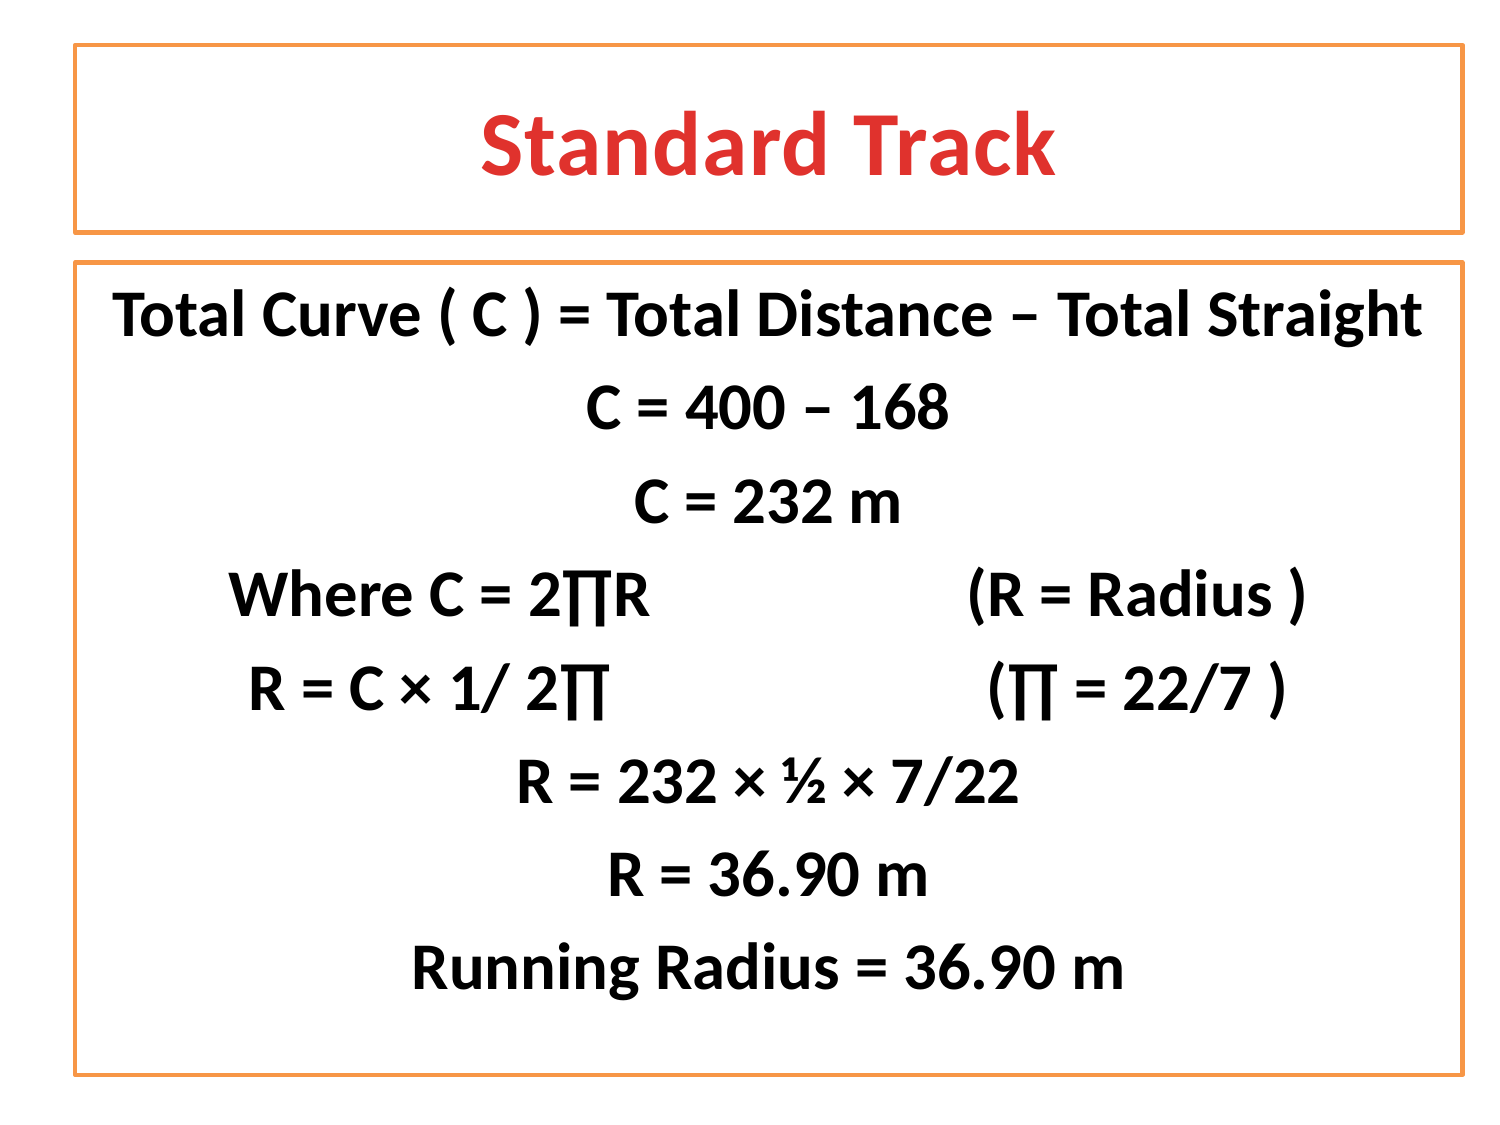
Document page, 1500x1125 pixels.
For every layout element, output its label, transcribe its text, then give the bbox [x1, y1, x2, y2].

title Standard Track [73, 43, 1465, 235]
list Total Curve ( C ) = Total Distance – Total Straight C = 400 – 168 C = 232 m Where C = 2∏R (R = Radius ) R = C × 1/ 2∏ (∏ = 22/7 ) R = 232 × ½ × 7/22 R = 36.90 m Running Radius = 36.90 m [73, 260, 1465, 1077]
